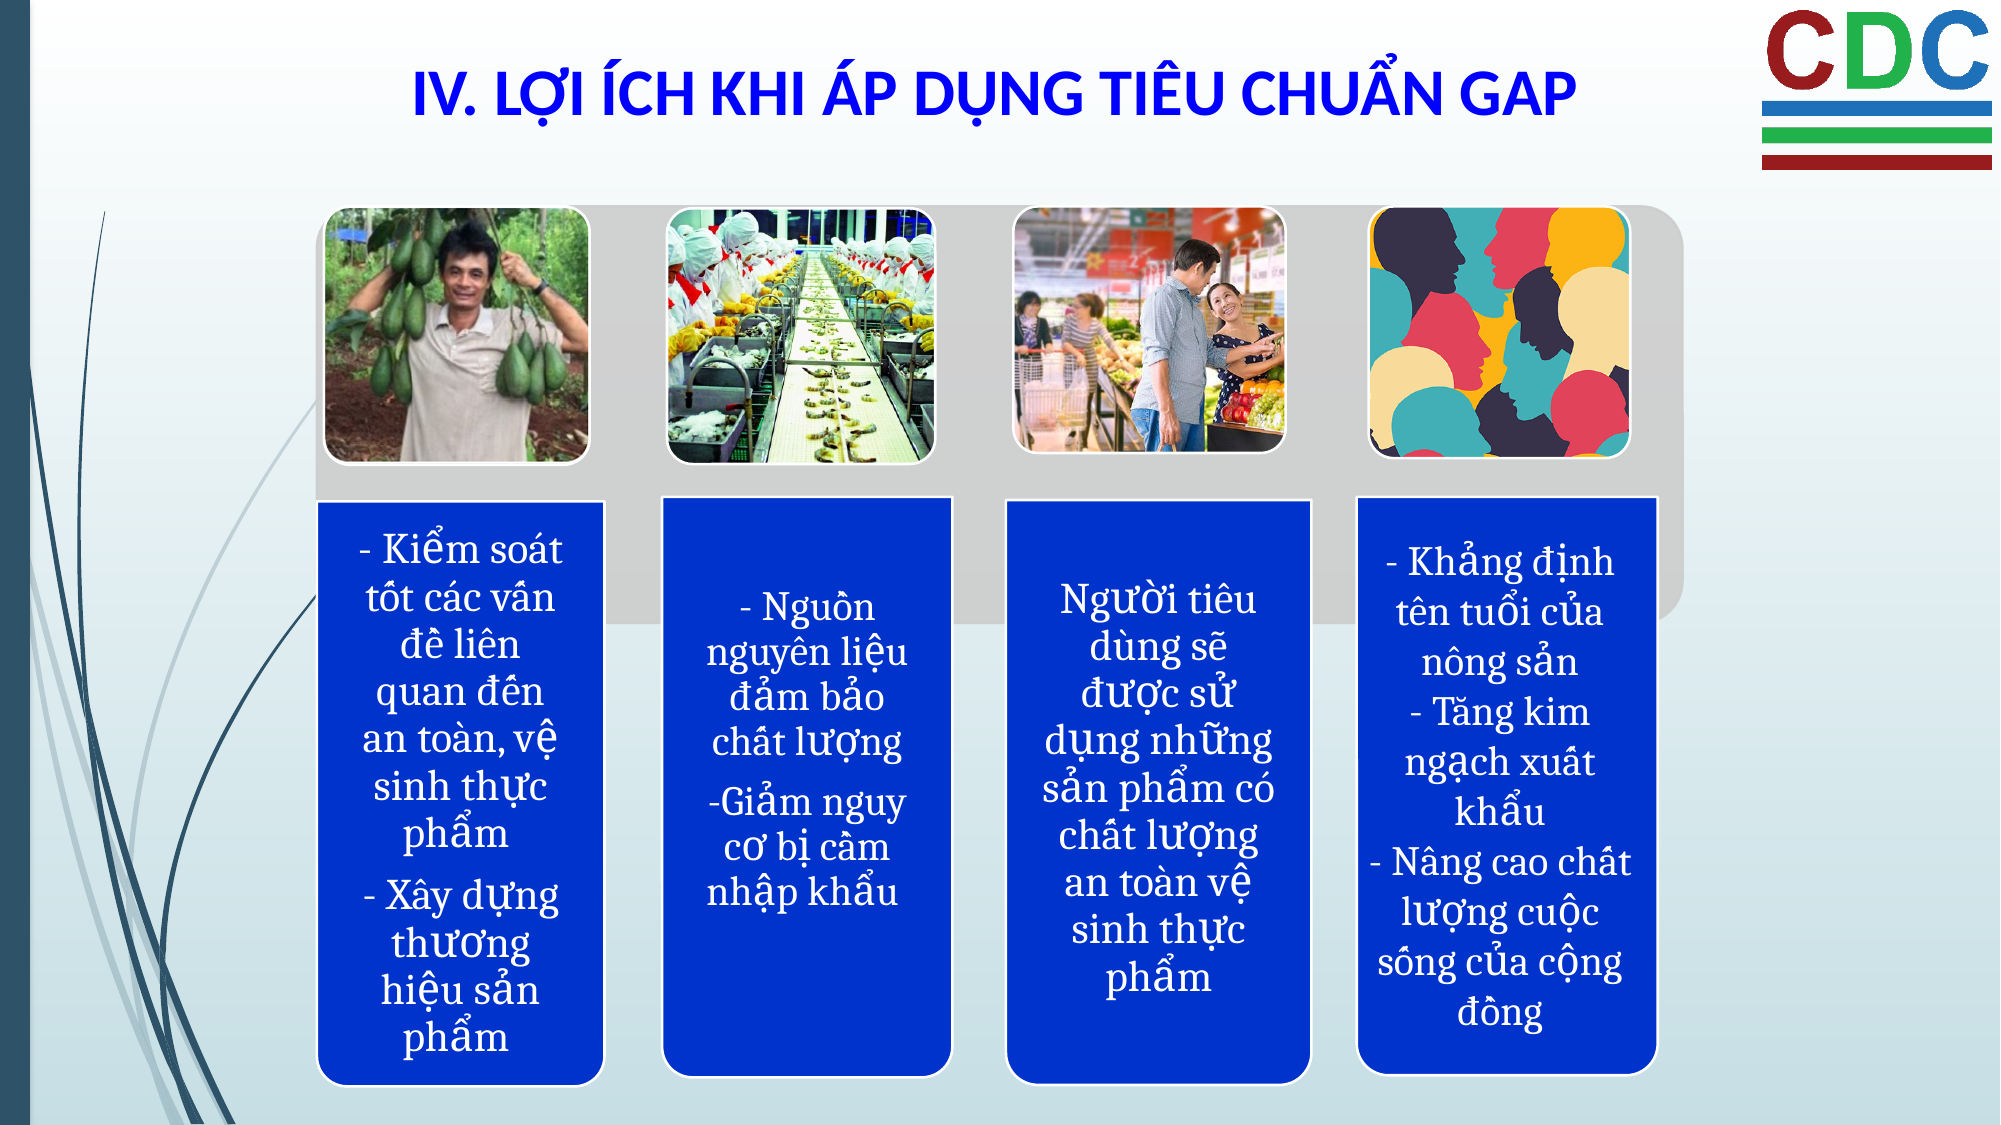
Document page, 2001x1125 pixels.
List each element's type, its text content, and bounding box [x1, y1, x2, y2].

picture [1762, 10, 1992, 170]
text_box IV. LỢI ÍCH KHI ÁP DỤNG TIÊU CHUẨN GAP [274, 41, 1716, 137]
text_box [316, 206, 1683, 1125]
